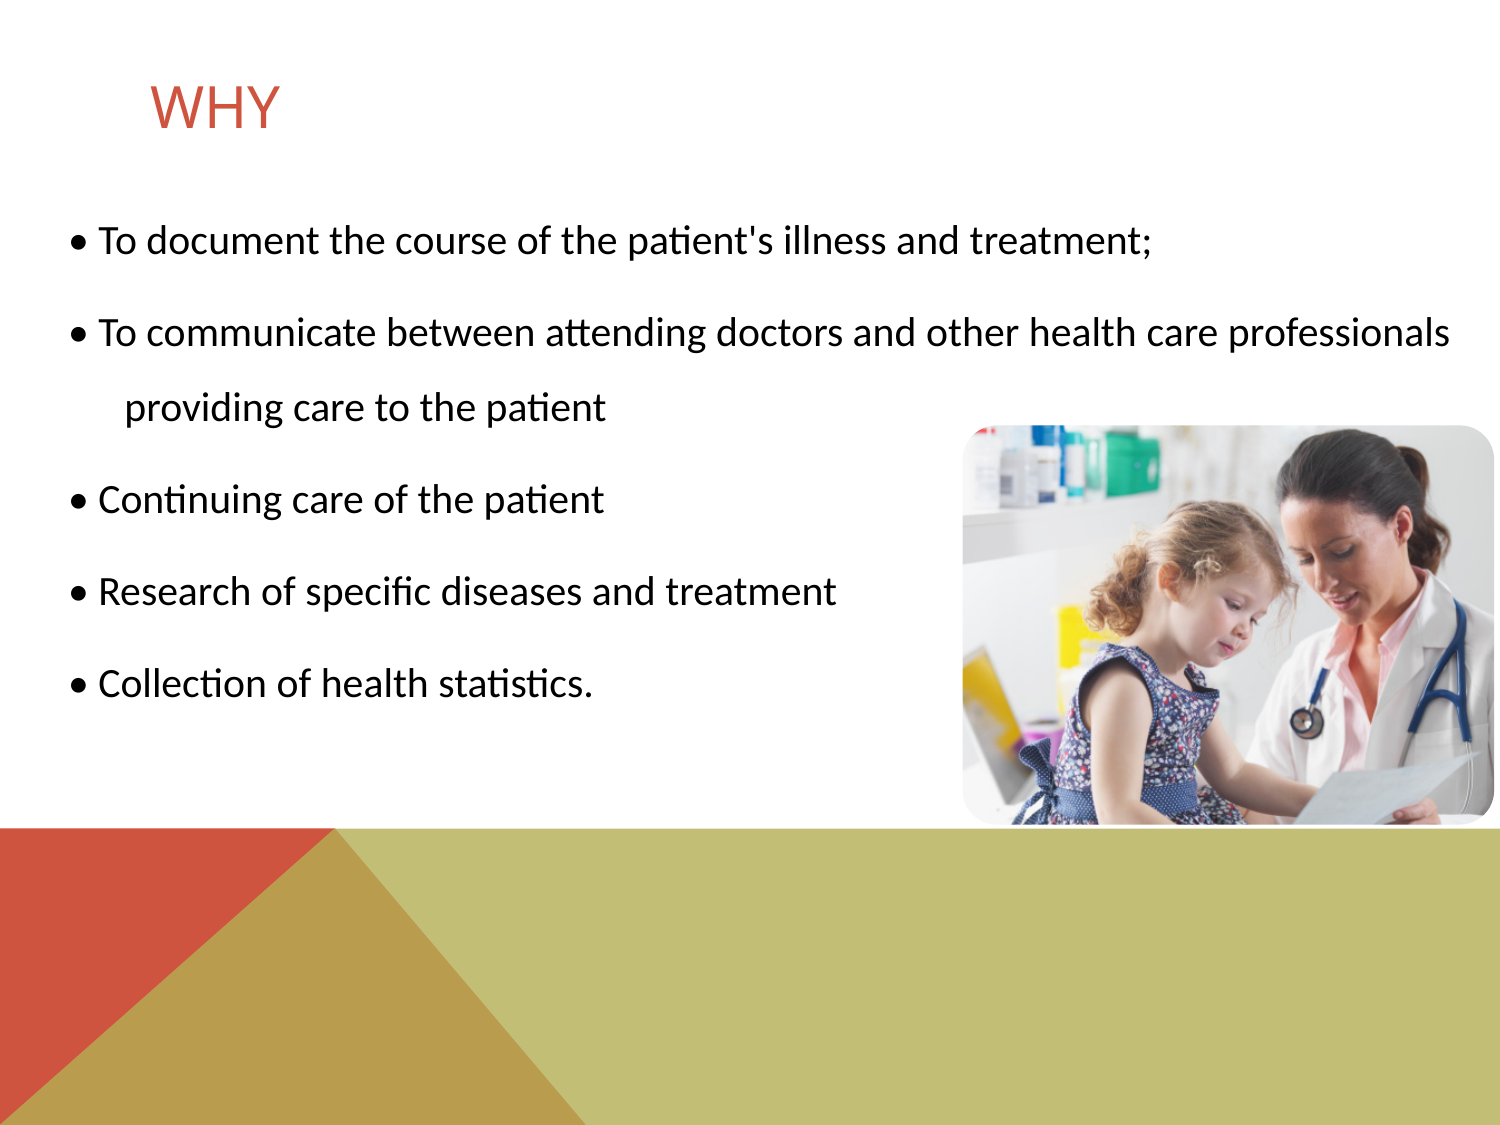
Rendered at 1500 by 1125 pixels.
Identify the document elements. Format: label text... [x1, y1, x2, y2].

title Why [135, 60, 1369, 150]
picture [962, 425, 1495, 825]
list • To document the course of the patient's illness and treatment; • To communicate between attending doctors and other health care professionals providing care to the patient • Continuing care of the patient • Research of specific diseases and treatment • Collection of health statistics. [53, 180, 1471, 768]
